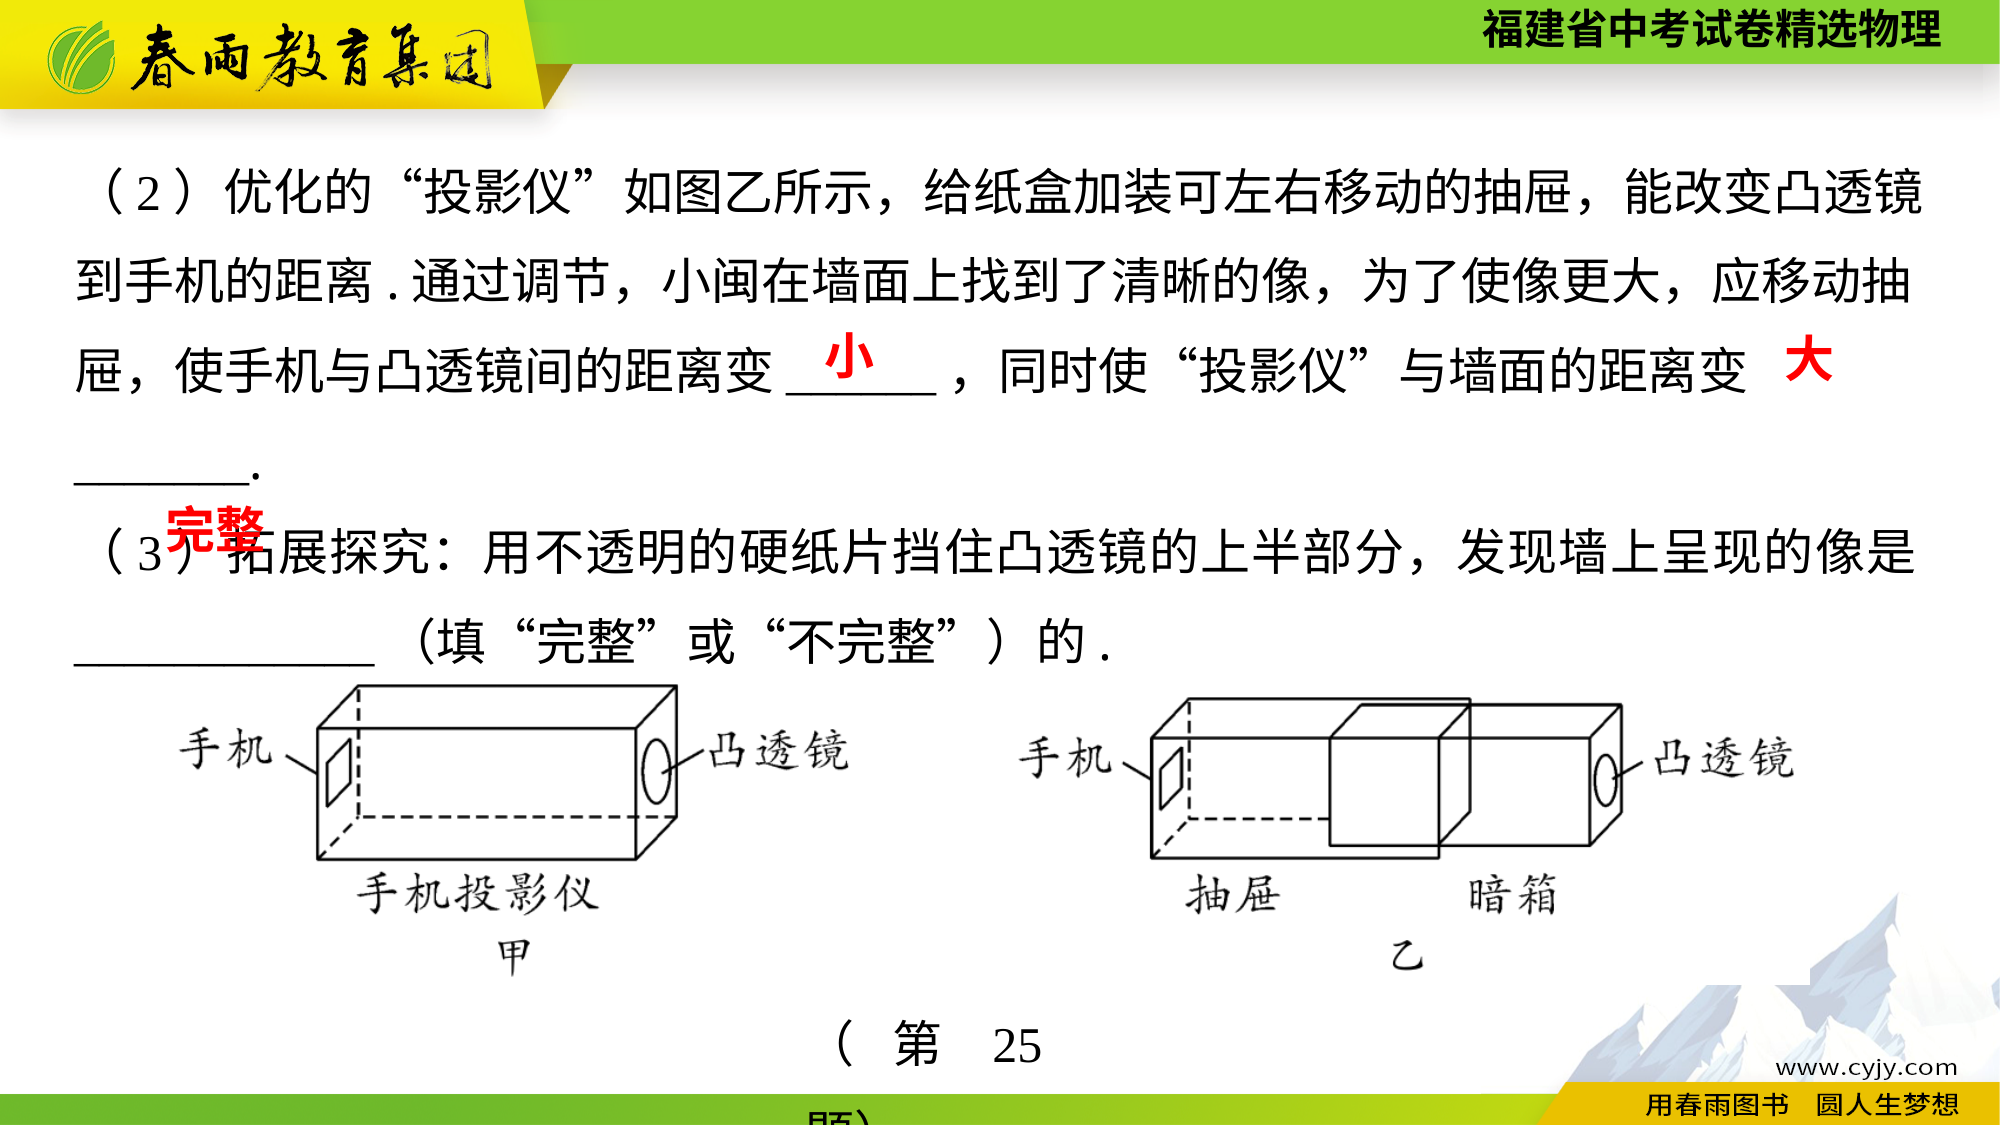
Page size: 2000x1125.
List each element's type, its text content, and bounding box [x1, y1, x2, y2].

list （2）优化的“投影仪”如图乙所示，给纸盒加装可左右移动的抽屉，能改变凸透镜到手机的距离.通过调节，小闽在墙面上找到了清晰的像，为了使像更大，应移动抽屉，使手机与凸透镜间的距离变______，同时使“投影仪”与墙面的距离变_______. （3）拓展探究：用不透明的硬纸片挡住凸透镜的上半部分，发现墙上呈现的像是____________（填“完整”或“不完整”）的. [59, 122, 1944, 592]
text_box （第25题） [789, 996, 1070, 1081]
text_box 大 [1769, 320, 1850, 396]
text_box 小 [759, 316, 940, 392]
picture [0, 0, 2000, 1125]
text_box 完整 [150, 491, 331, 567]
